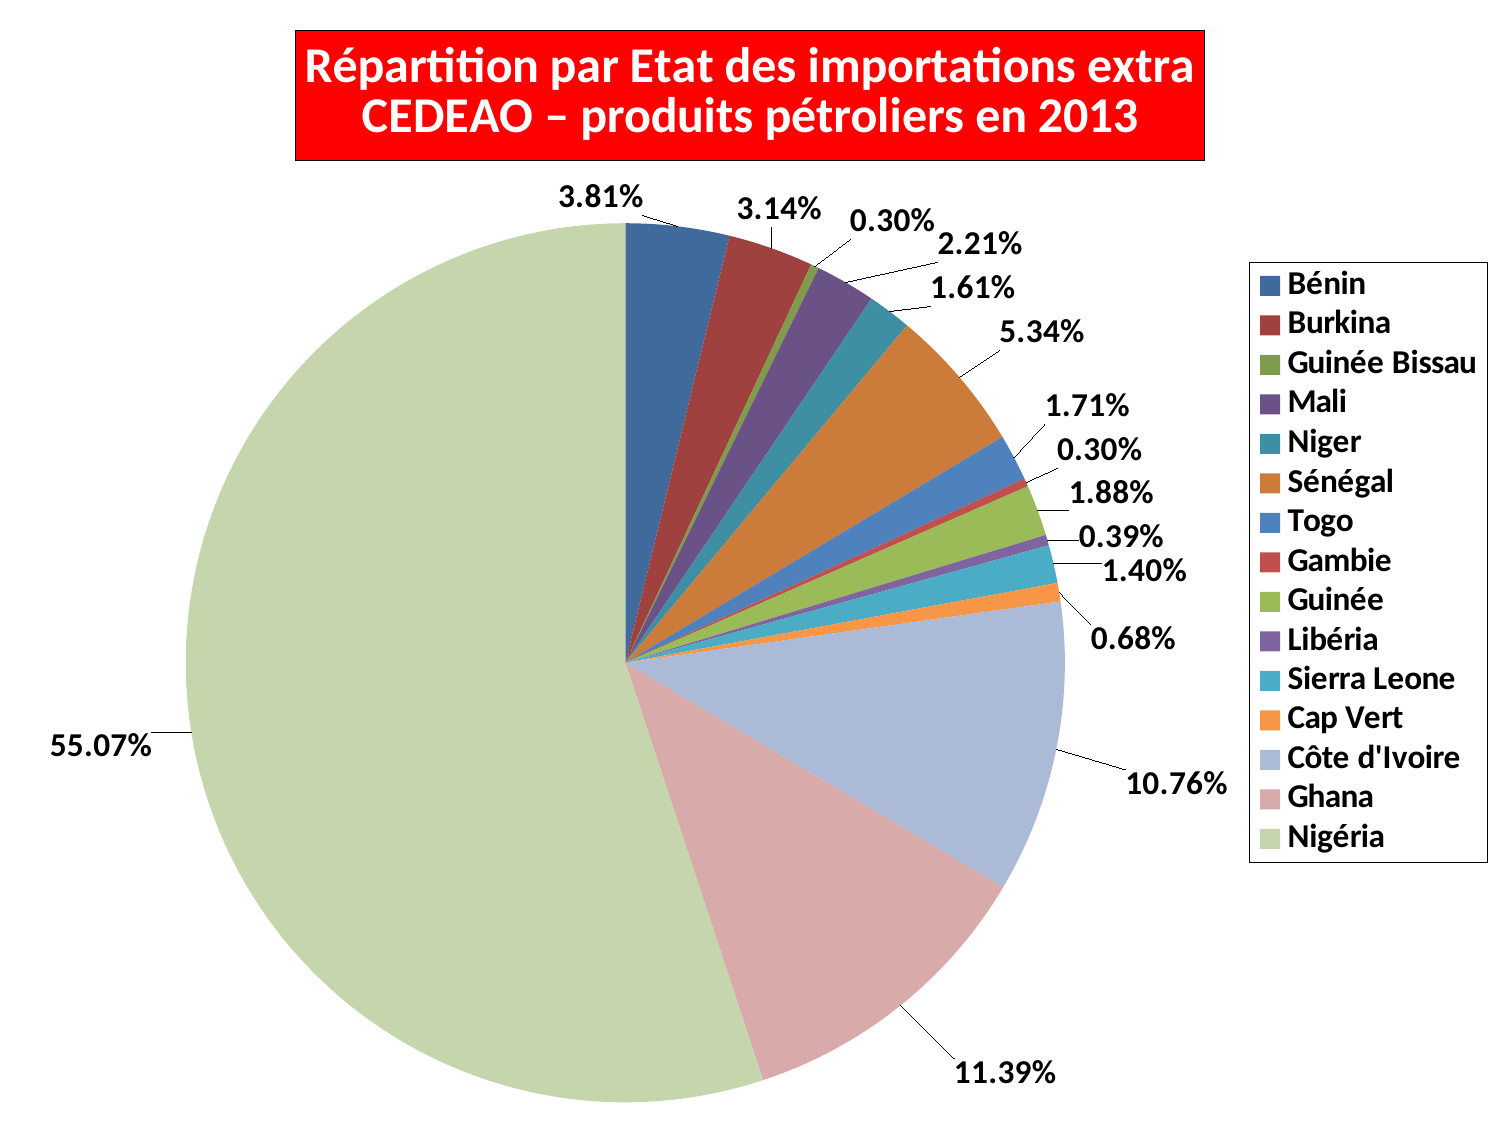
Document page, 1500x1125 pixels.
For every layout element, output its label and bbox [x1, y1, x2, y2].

chart [0, 0, 1500, 1125]
